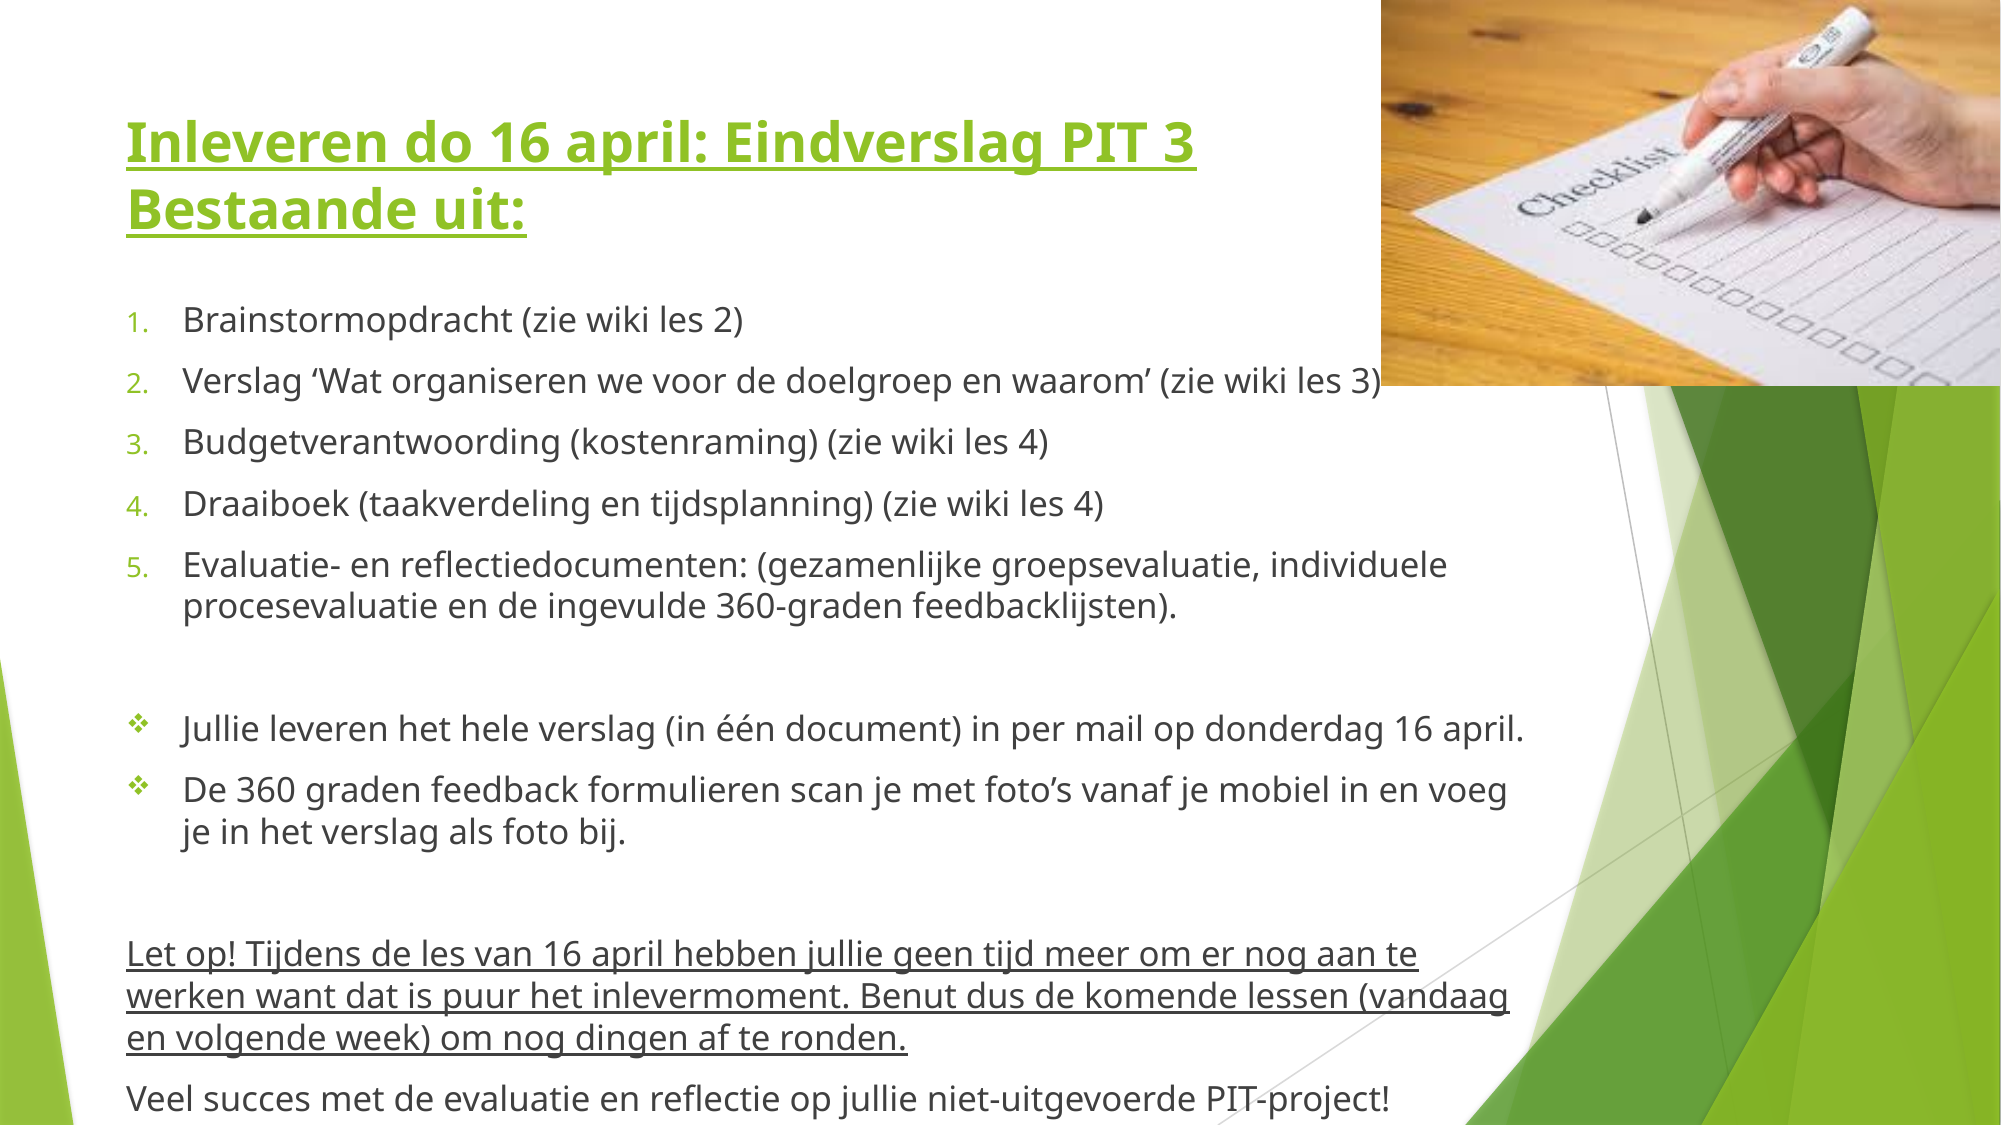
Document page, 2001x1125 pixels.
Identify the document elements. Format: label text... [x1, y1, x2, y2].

title Inleveren do 16 april: Eindverslag PIT 3 Bestaande uit: [111, 99, 1375, 290]
picture [1380, 0, 2000, 387]
list Brainstormopdracht (zie wiki les 2) Verslag ‘Wat organiseren we voor de doelgroep en waarom’ (zie wiki les 3) Budgetverantwoording (kostenraming) (zie wiki les 4) Draaiboek (taakverdeling en tijdsplanning) (zie wiki les 4) Evaluatie- en reflectiedocumenten: (gezamenlijke groepsevaluatie, individuele procesevaluatie en de ingevulde 360-graden feedbacklijsten). Jullie leveren het hele verslag (in één document) in per mail op donderdag 16 april. De 360 graden feedback formulieren scan je met foto’s vanaf je mobiel in en voeg je in het verslag als foto bij. Let op! Tijdens de les van 16 april hebben jullie geen tijd meer om er nog aan te werken want dat is puur het inlevermoment. Benut dus de komende lessen (vandaag en volgende week) om nog dingen af te ronden. Veel succes met de evaluatie en reflectie op jullie niet-uitgevoerde PIT-project! [111, 290, 1552, 1125]
